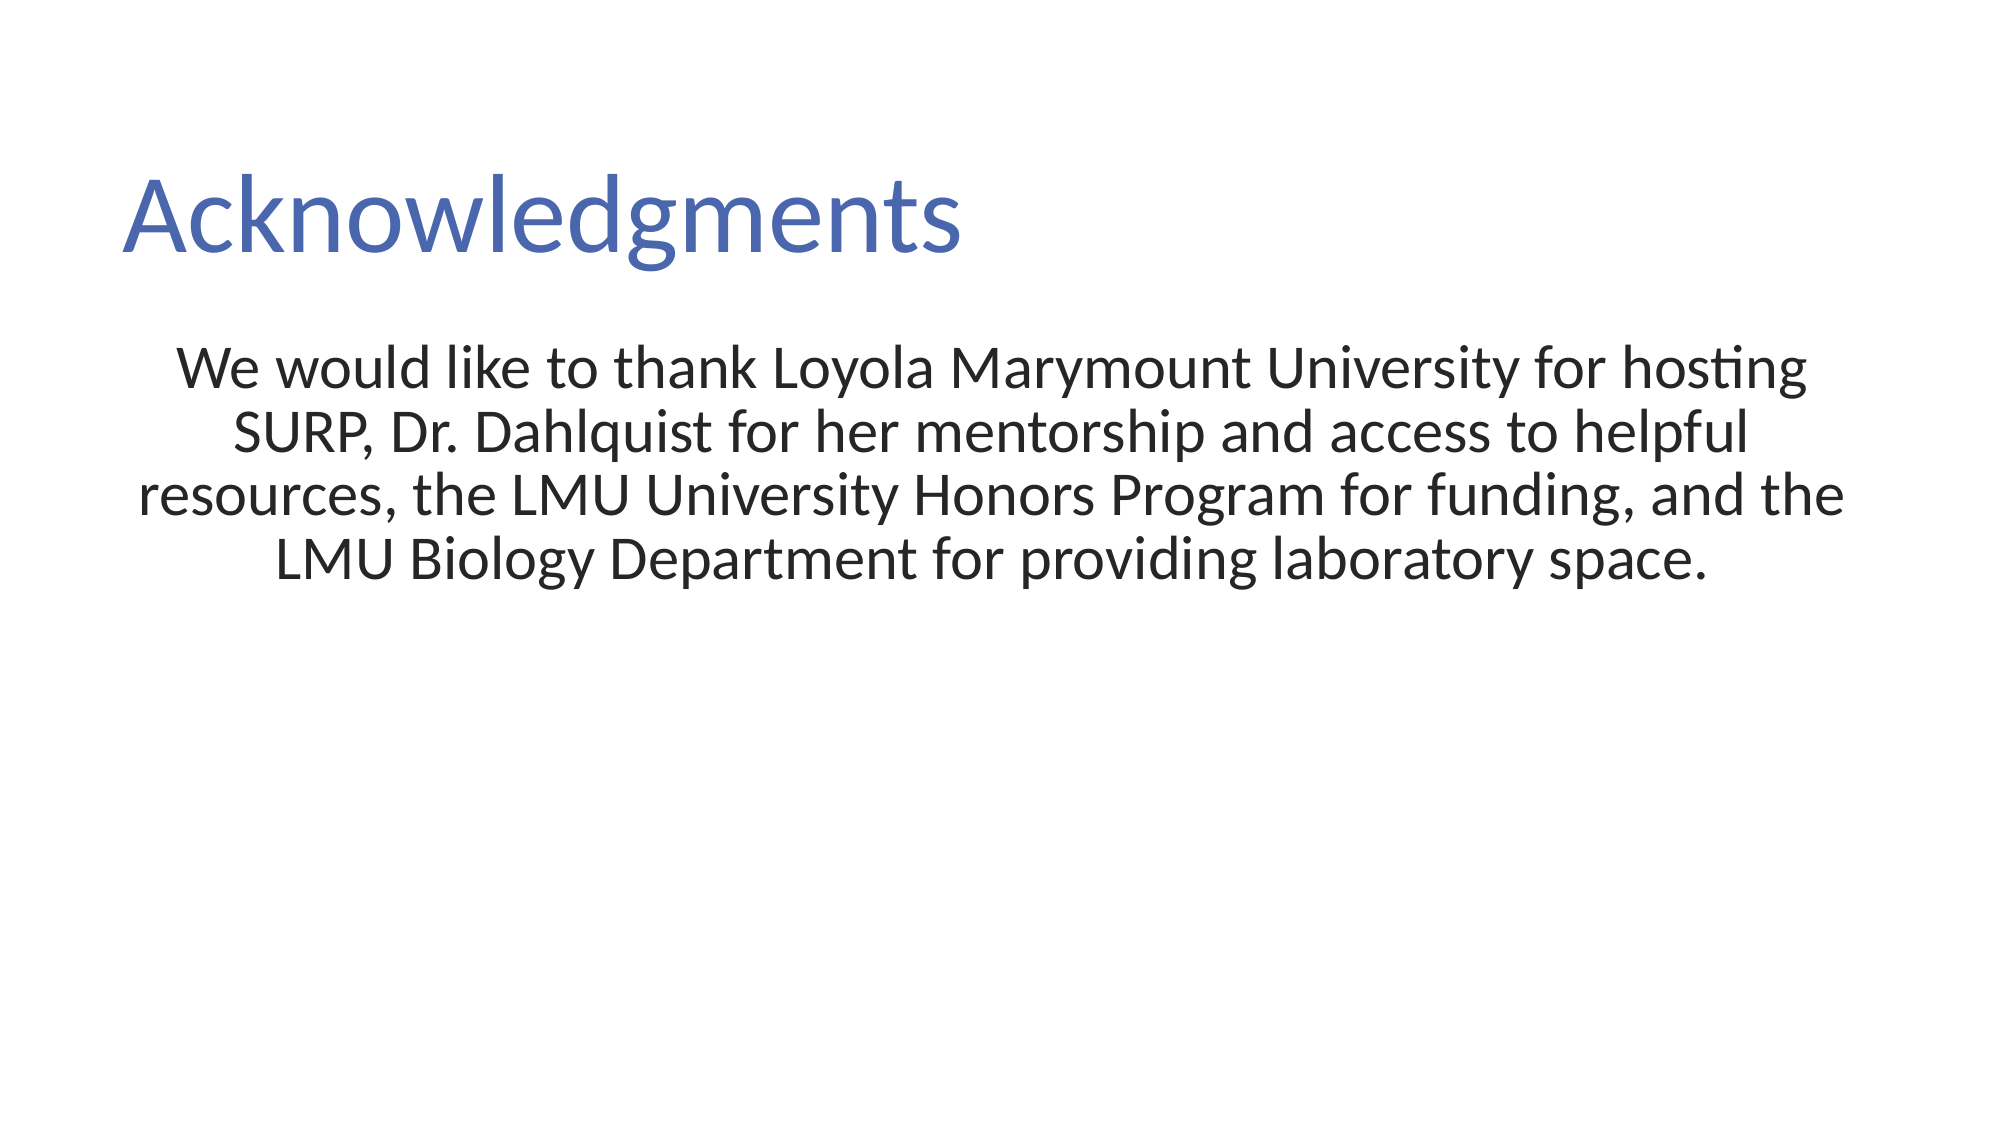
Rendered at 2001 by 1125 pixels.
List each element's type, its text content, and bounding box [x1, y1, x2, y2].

list We would like to thank Loyola Marymount University for hosting SURP, Dr. Dahlquist for her mentorship and access to helpful resources, the LMU University Honors Program for funding, and the LMU Biology Department for providing laboratory space. [111, 329, 1876, 948]
title Acknowledgments [107, 81, 1875, 354]
